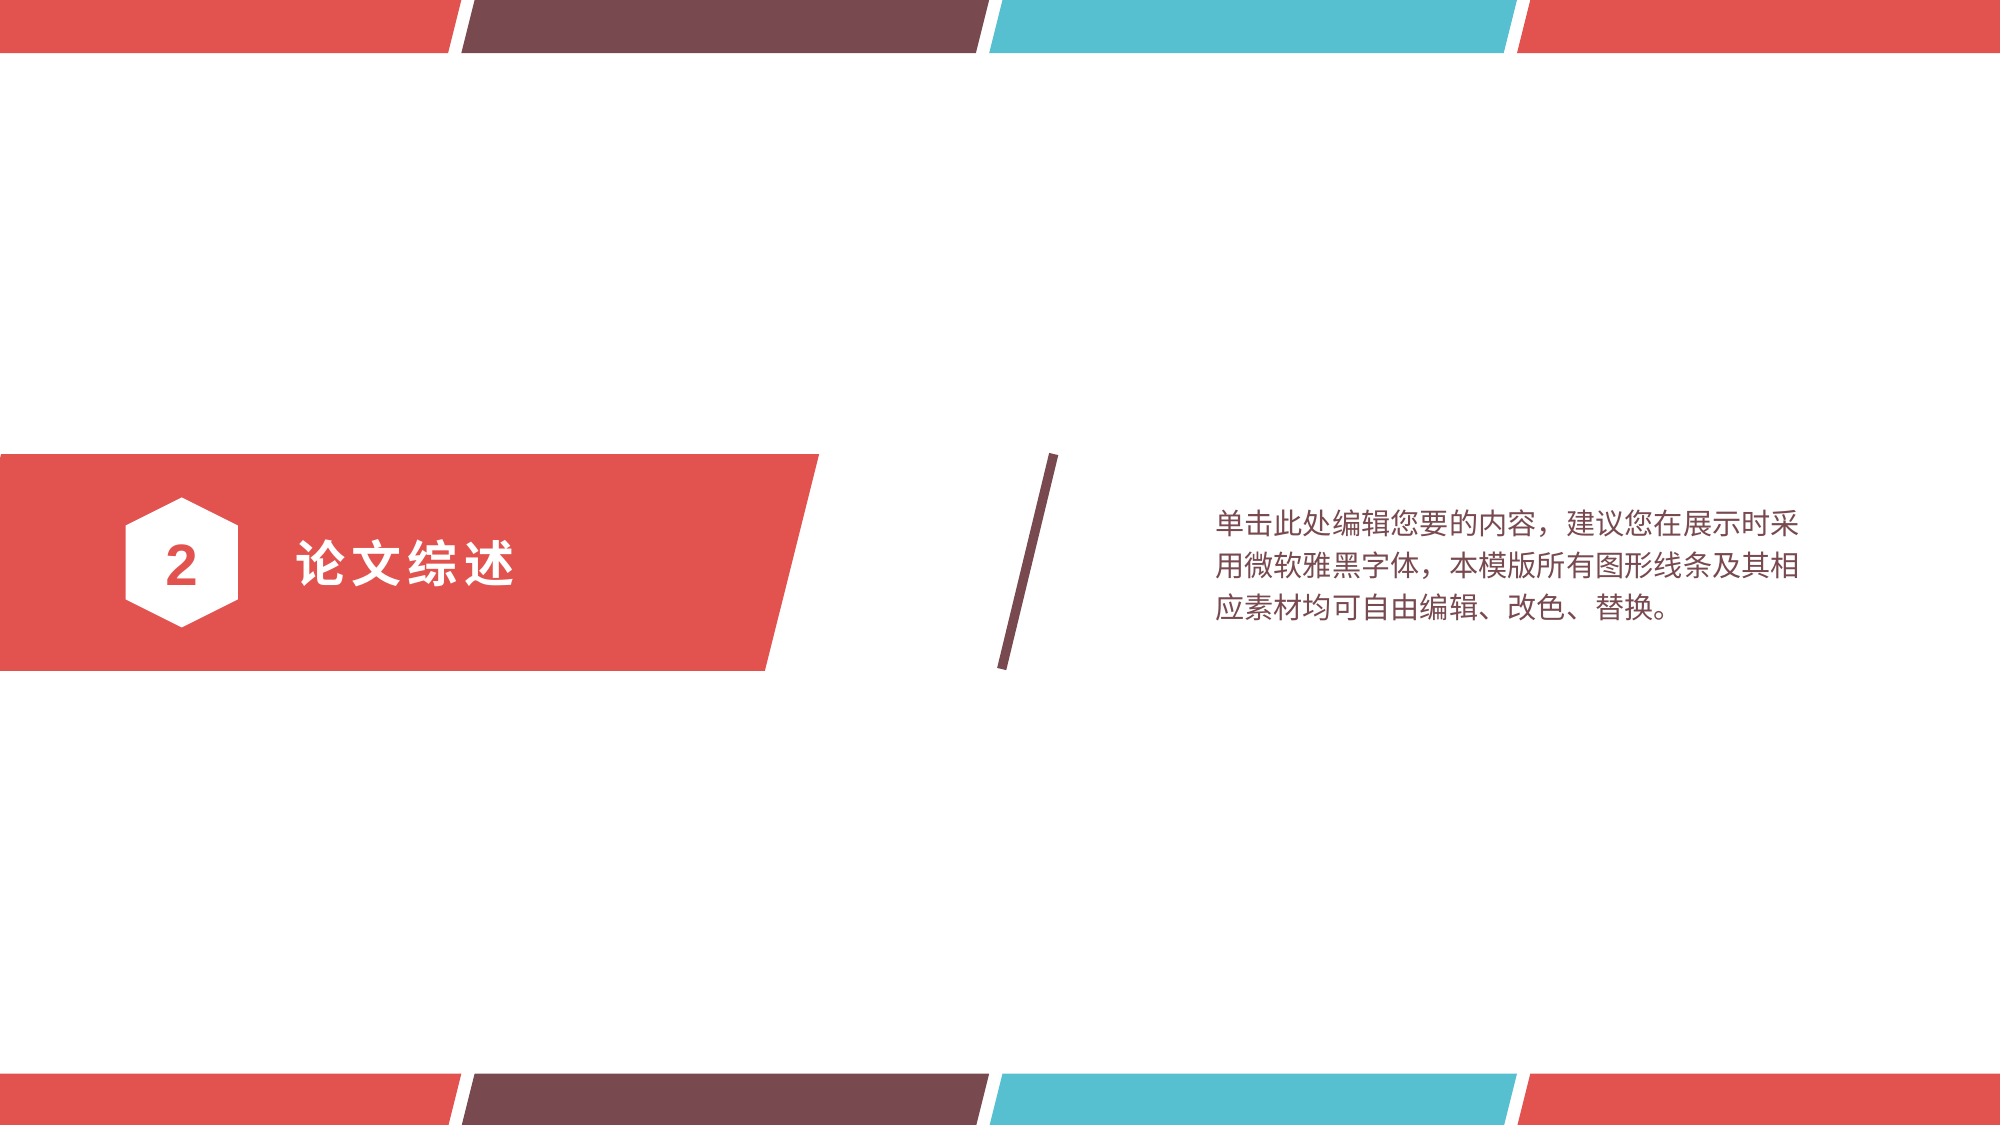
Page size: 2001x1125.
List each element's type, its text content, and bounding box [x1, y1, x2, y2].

text_box 单击此处编辑您要的内容，建议您在展示时采用微软雅黑字体，本模版所有图形线条及其相应素材均可自由编辑、改色、替换。 [1215, 498, 1819, 625]
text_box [1001, 453, 1054, 670]
text_box [0, 452, 821, 672]
text_box [124, 496, 239, 629]
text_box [0, 1073, 2000, 1125]
text_box 论文综述 [280, 525, 726, 601]
text_box 2 [144, 519, 219, 605]
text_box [0, 0, 2000, 54]
